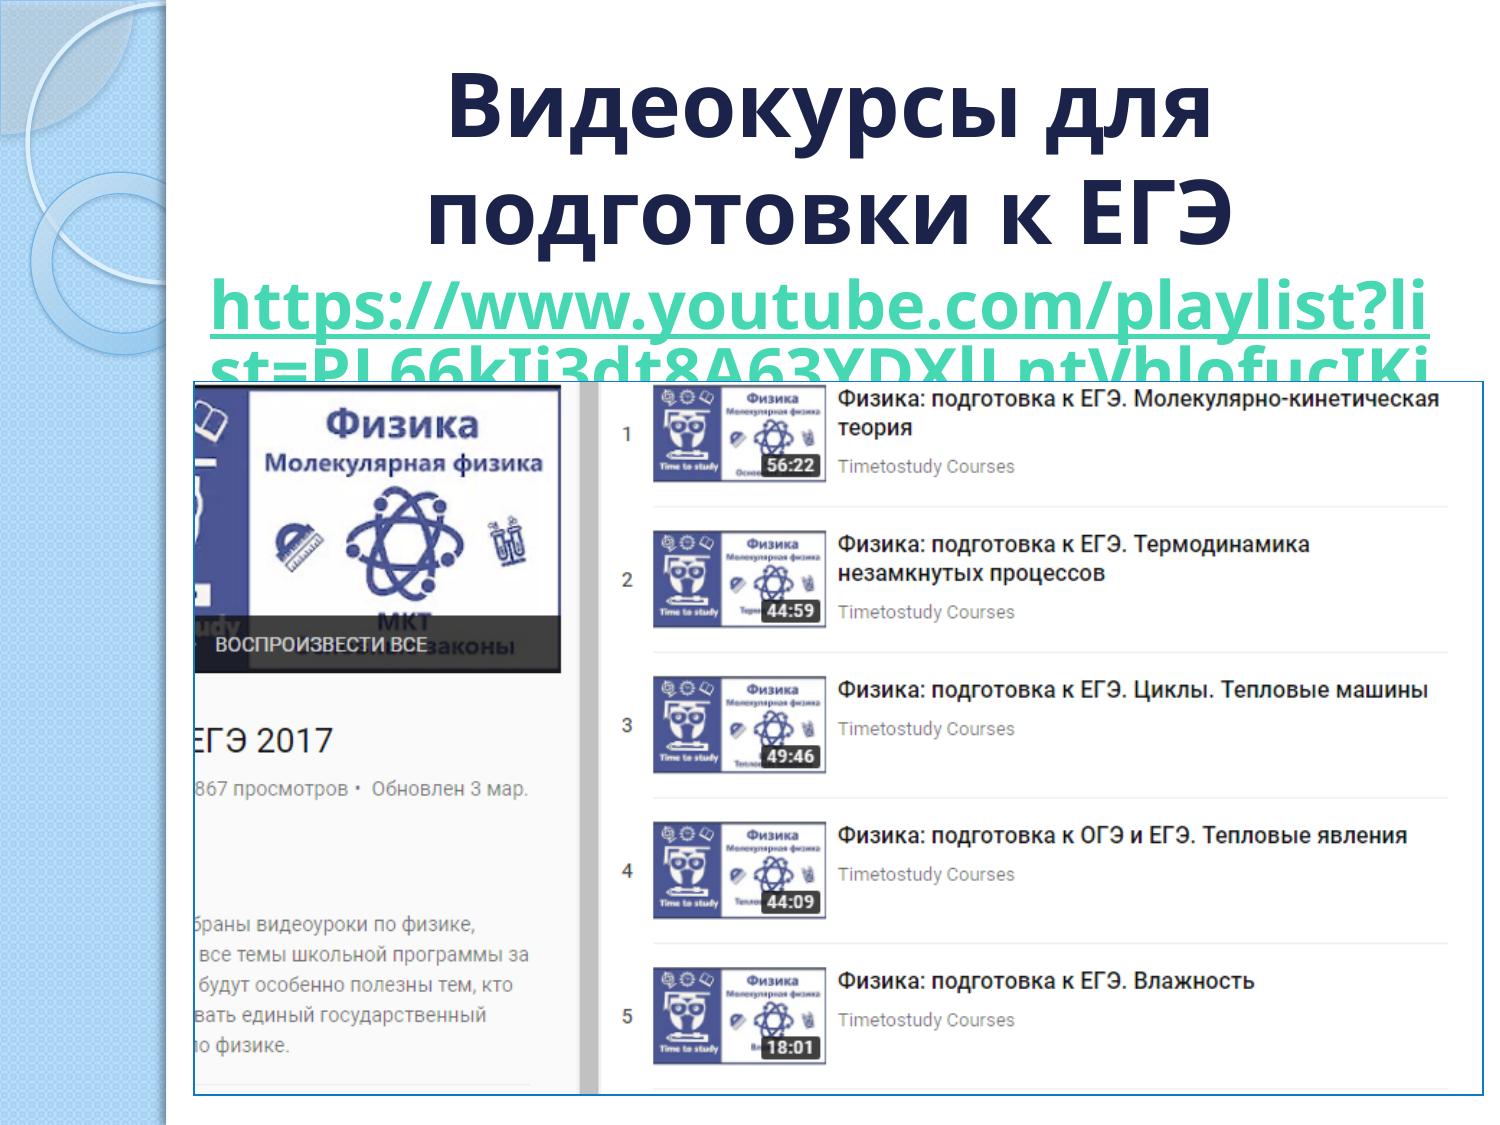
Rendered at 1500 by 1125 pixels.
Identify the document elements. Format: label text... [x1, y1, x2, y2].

picture [194, 381, 1483, 1095]
title Видеокурсы для подготовки к ЕГЭ https://www.youtube.com/playlist?list=PL66kIi3dt8A63YDXlLntVhlofucIKi0ZJ [194, 19, 1466, 380]
